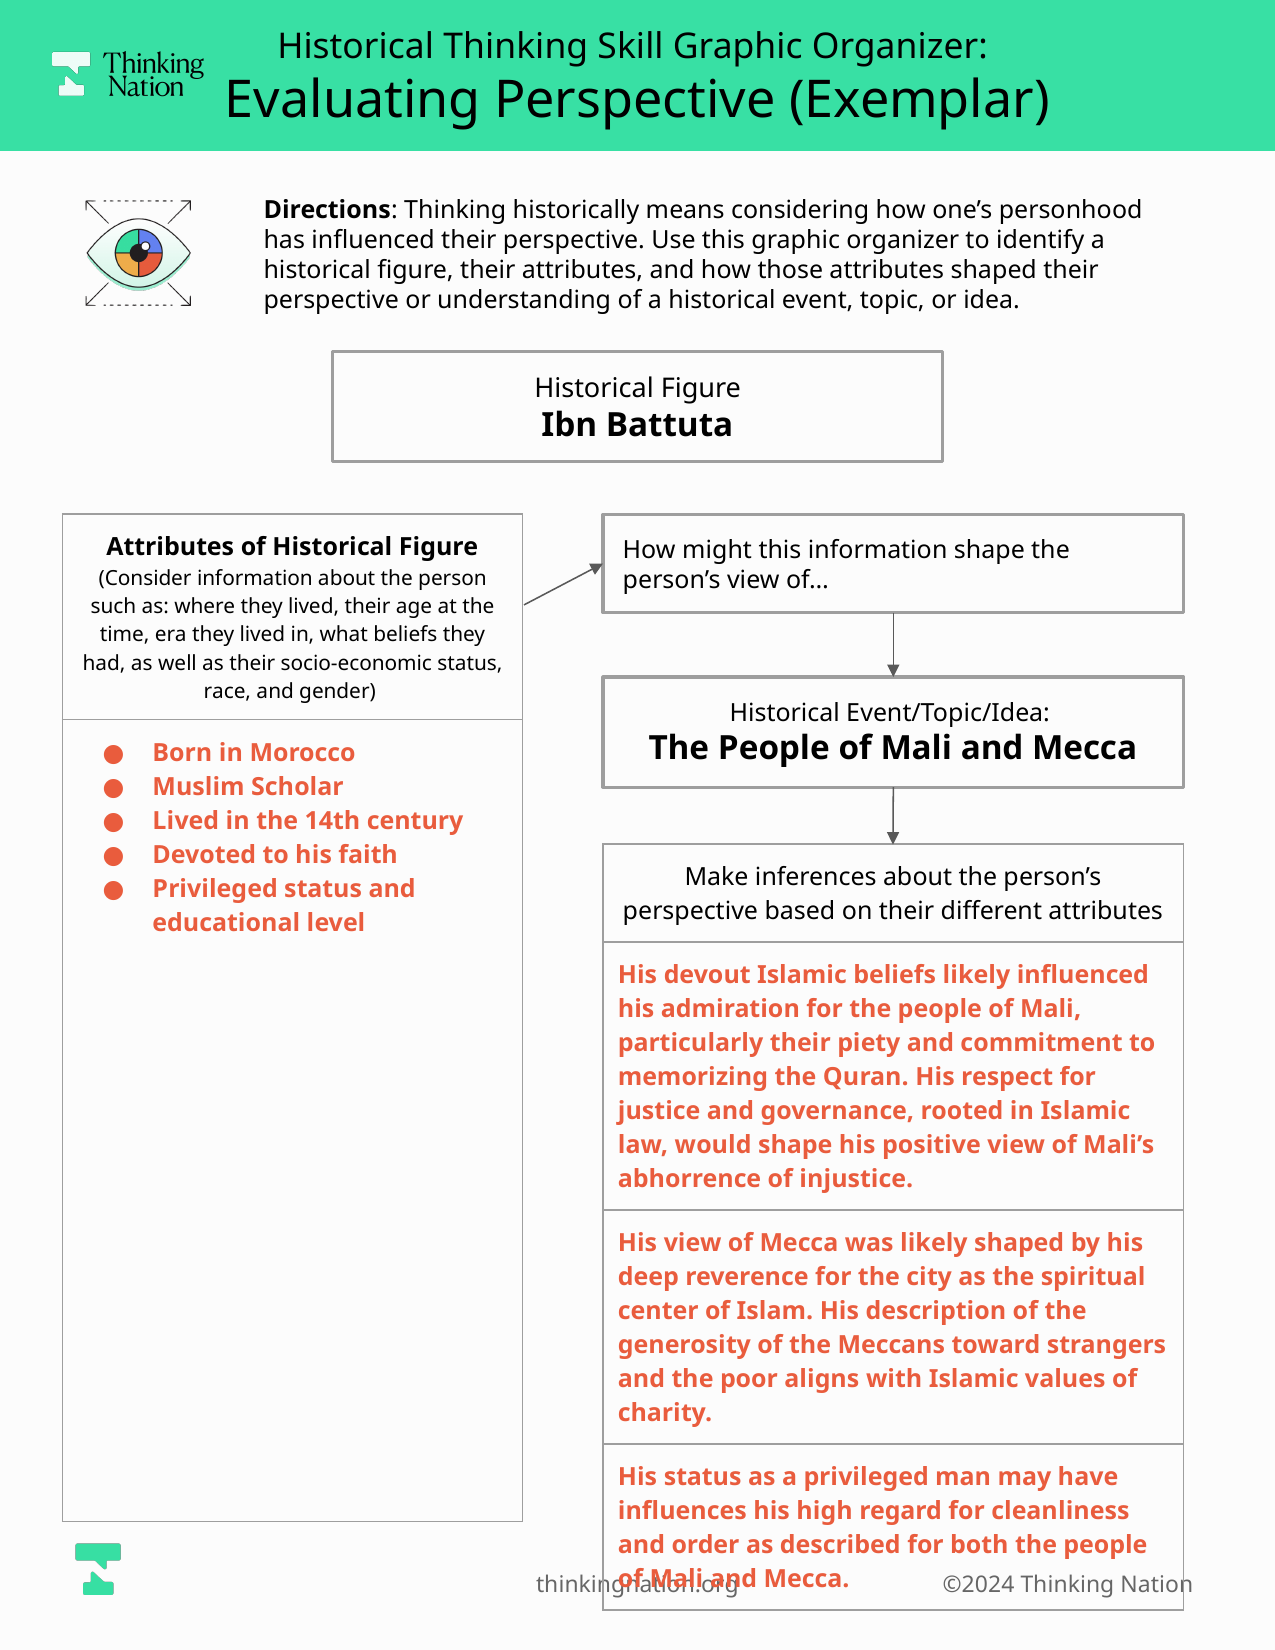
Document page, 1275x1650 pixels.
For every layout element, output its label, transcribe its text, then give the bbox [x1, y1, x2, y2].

text_box thinkingnation.org [486, 1553, 602, 1605]
text_box Historical Figure Ibn Battuta [332, 351, 943, 462]
table_cell Born in Morocco Muslim Scholar Lived in the 14th century Devoted to his faith Privileged status and educational level [63, 720, 522, 1521]
text_box How might this information shape the person’s view of… [603, 514, 1184, 613]
text_box ©2024 Thinking Nation [1184, 1553, 1210, 1605]
table_header Make inferences about the person’s perspective based on their different attributes [604, 845, 1183, 941]
table_cell His view of Mecca was likely shaped by his deep reverence for the city as the spiritual center of Islam. His description of the generosity of the Meccans toward strangers and the poor aligns with Islamic values of charity. [604, 1211, 1183, 1443]
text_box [523, 563, 604, 606]
table_cell His status as a privileged man may have influences his high regard for cleanliness and order as described for both the people of Mali and Mecca. [604, 1445, 1183, 1609]
picture [62, 177, 214, 329]
text_box Historical Event/Topic/Idea: The People of Mali and Mecca [603, 677, 1184, 788]
text_box Directions: Thinking historically means considering how one’s personhood has influenced their perspective. Use this graphic organizer to identify a historical figure, their attributes, and how those attributes shaped their perspective or understanding of a historical event, topic, or idea. [244, 187, 1184, 320]
picture [62, 1533, 134, 1605]
picture [35, 37, 210, 110]
table_cell His devout Islamic beliefs likely influenced his admiration for the people of Mali, particularly their piety and commitment to memorizing the Quran. His respect for justice and governance, rooted in Islamic law, would shape his positive view of Mali’s abhorrence of injustice. [604, 943, 1183, 1209]
table_header Attributes of Historical Figure (Consider information about the person such as: where they lived, their age at the time, era they lived in, what beliefs they had, as well as their socio-economic status, race, and gender) [63, 515, 522, 719]
text_box Historical Thinking Skill Graphic Organizer: Evaluating Perspective (Exemplar) [0, 0, 1275, 151]
